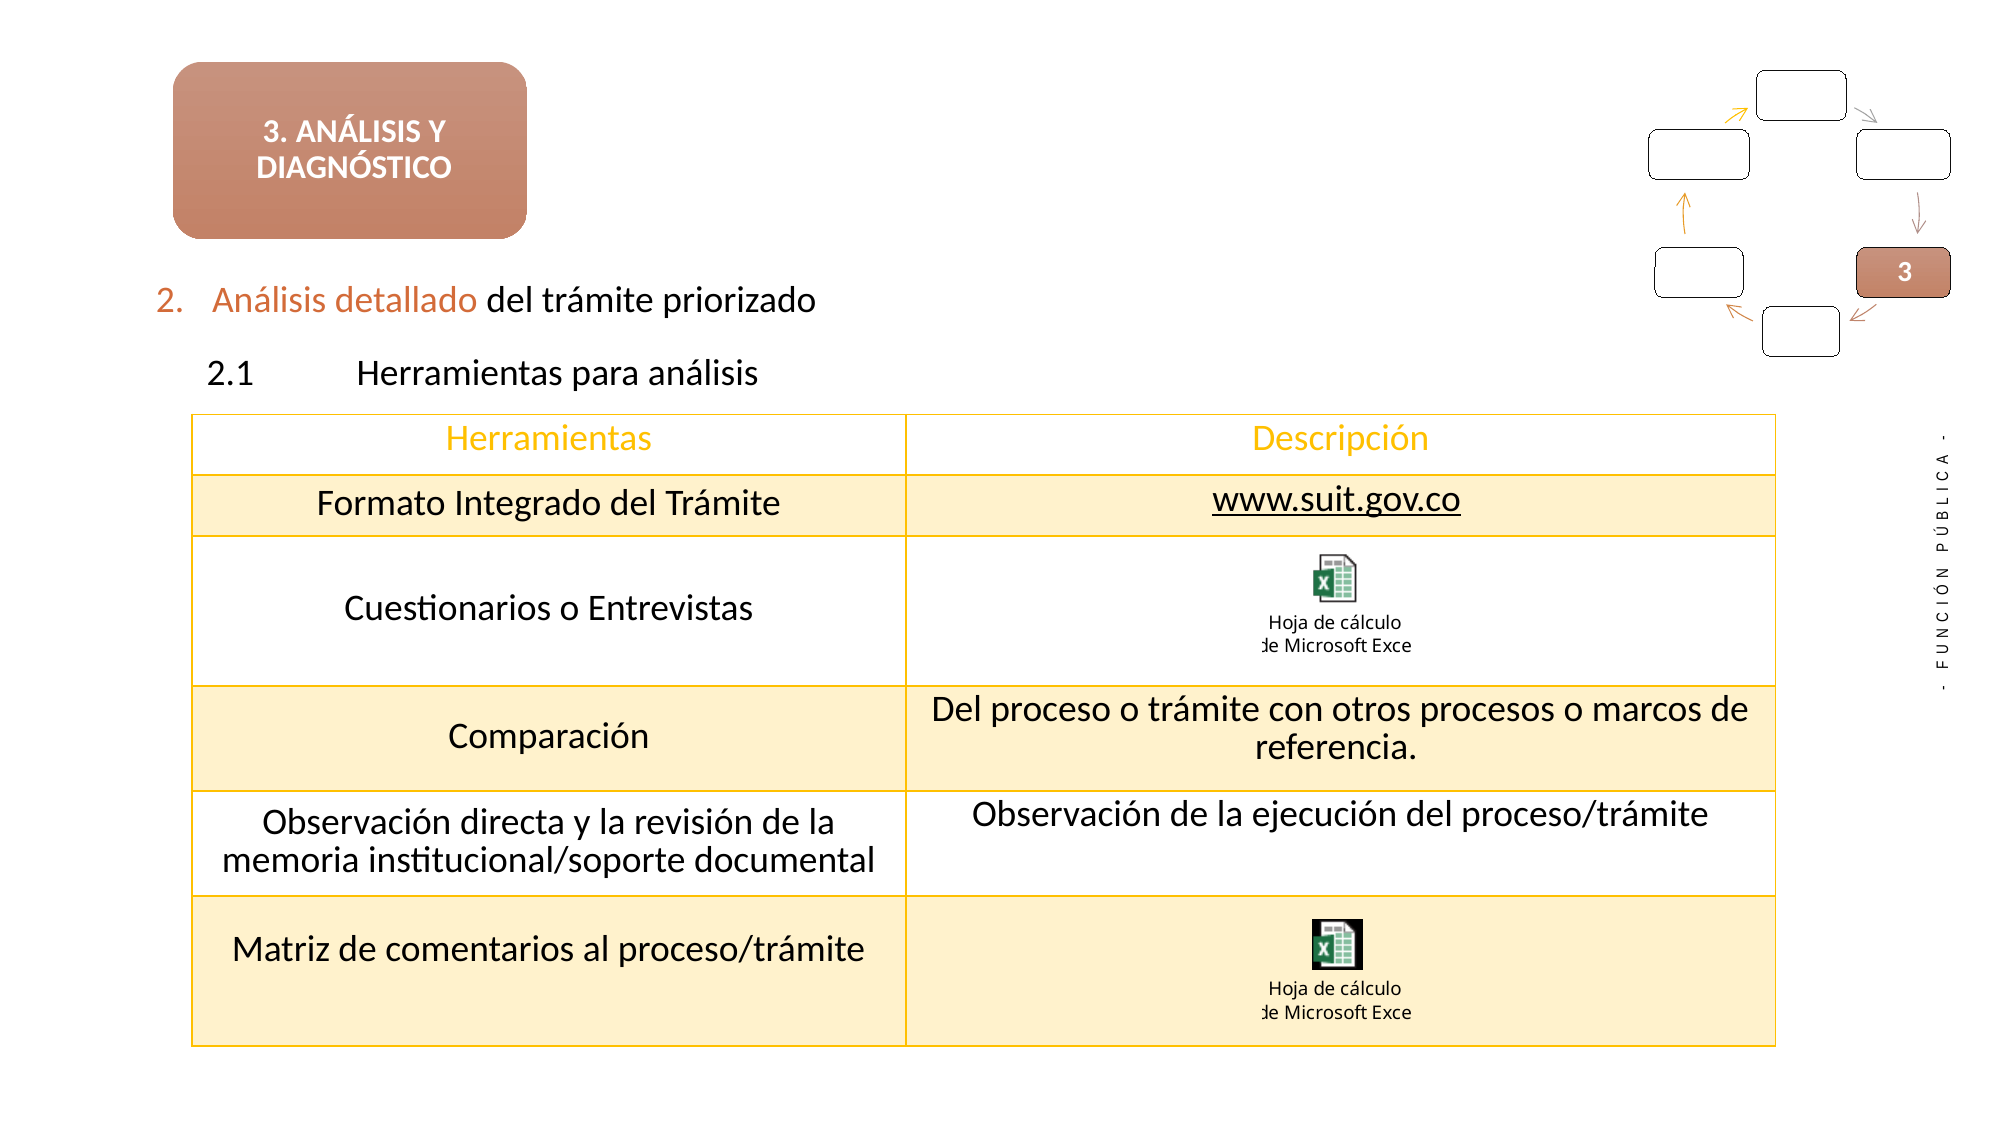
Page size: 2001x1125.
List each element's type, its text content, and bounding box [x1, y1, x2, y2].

table_cell www.suit.gov.co [907, 476, 1775, 535]
table_cell Observación de la ejecución del proceso/trámite [907, 792, 1775, 895]
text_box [1262, 919, 1413, 1047]
table_cell Cuestionarios o Entrevistas [193, 537, 905, 685]
table_cell Del proceso o trámite con otros procesos o marcos de referencia. [907, 687, 1775, 790]
table_cell Formato Integrado del Trámite [193, 476, 905, 535]
table_cell [907, 537, 1775, 685]
table_cell [907, 897, 1775, 1045]
text_box Análisis detallado del trámite priorizado [141, 267, 839, 328]
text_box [1262, 553, 1413, 680]
table_cell Matriz de comentarios al proceso/trámite [193, 897, 905, 1045]
table_cell Observación directa y la revisión de la memoria institucional/soporte documental [193, 792, 905, 895]
table_header Herramientas [193, 415, 905, 474]
table_cell Comparación [193, 687, 905, 790]
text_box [1518, 70, 2000, 357]
table_header Descripción [907, 415, 1775, 474]
text_box 2.1 Herramientas para análisis [191, 340, 890, 401]
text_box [172, 61, 529, 239]
